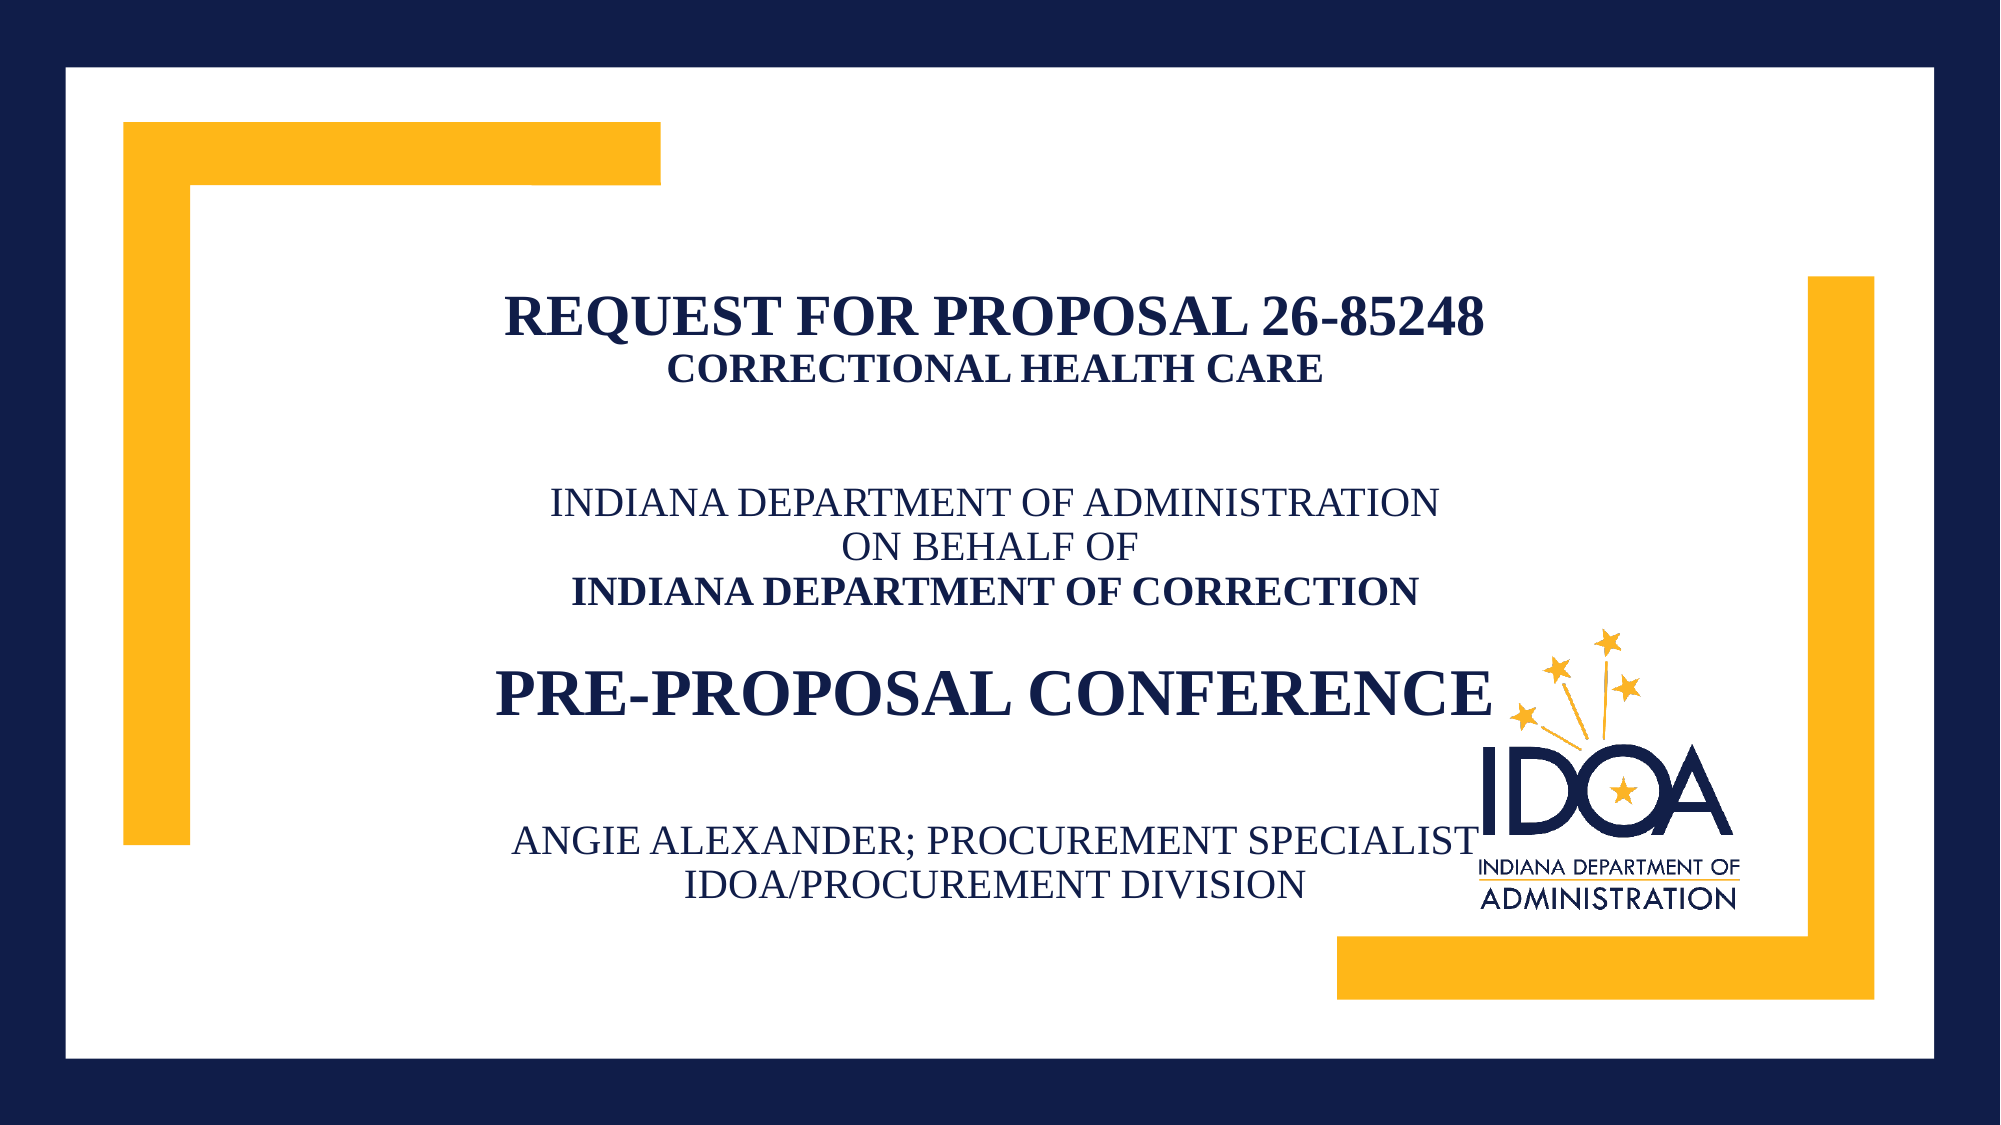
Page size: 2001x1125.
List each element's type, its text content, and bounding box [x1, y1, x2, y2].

picture [1412, 599, 1800, 987]
title Request for Proposal 26-85248 Correctional Health Care Indiana Department of Administration On Behalf Of Indiana Department of Correction Pre-Proposal Conference ANGIE ALEXANDER; PROCUREMENT SPECIALIST IDOA/Procurement Division [309, 244, 1682, 916]
